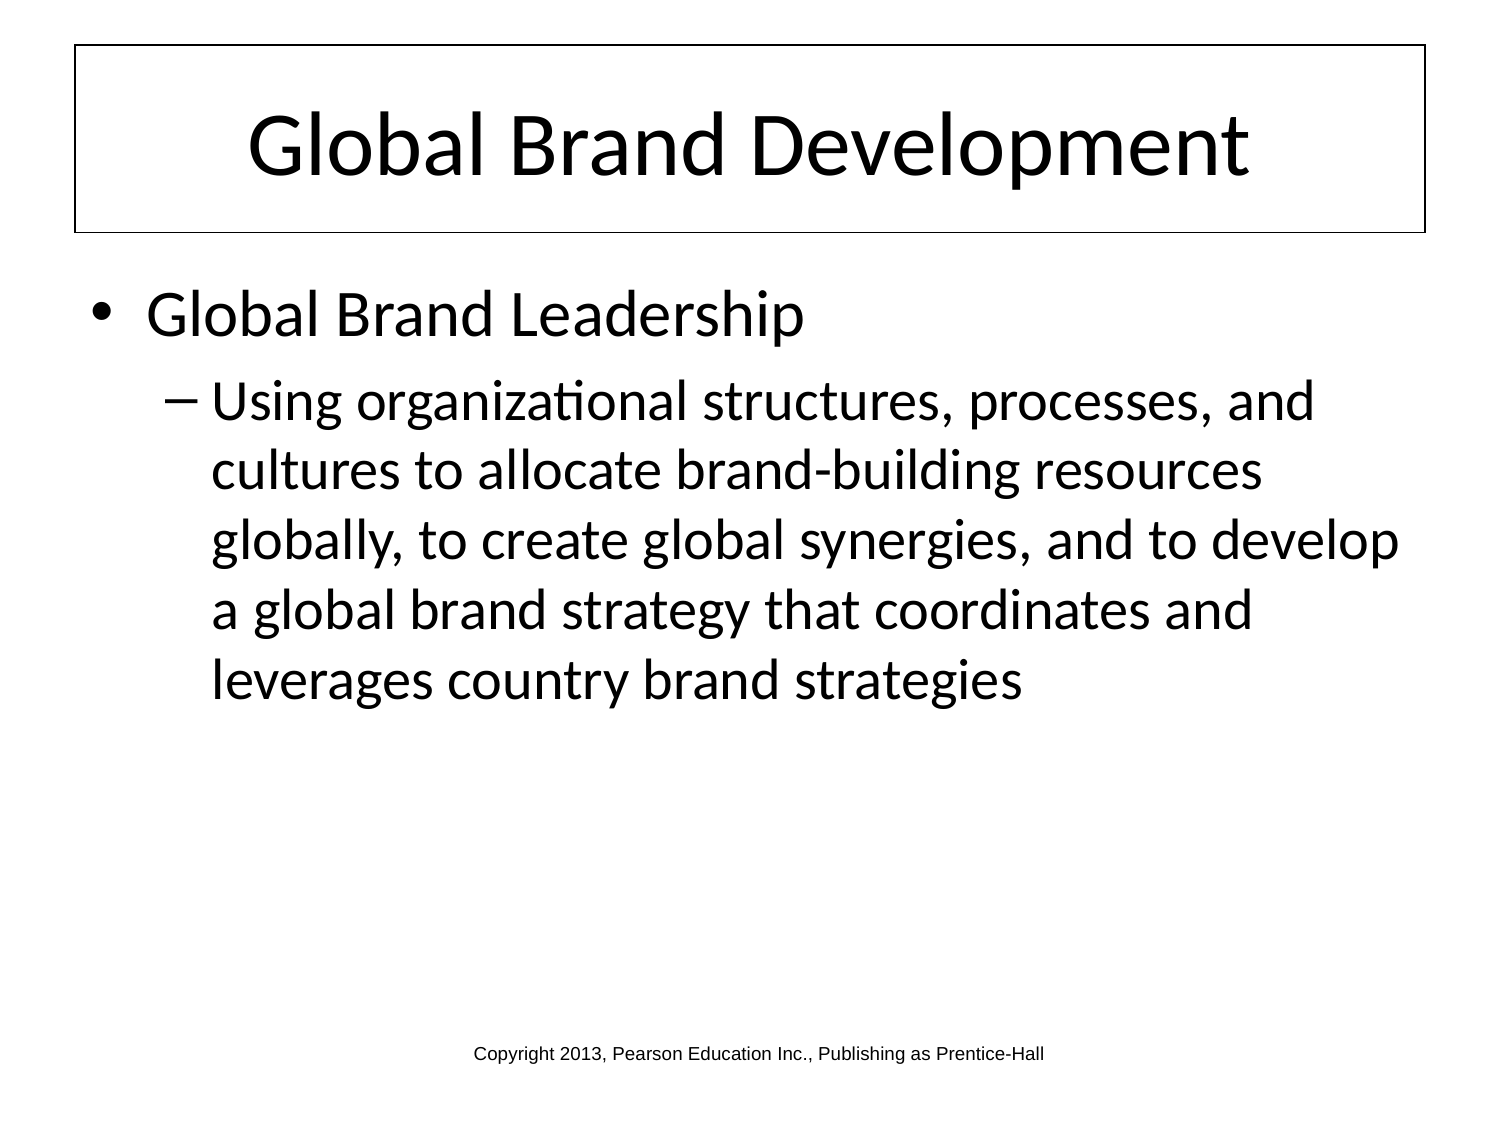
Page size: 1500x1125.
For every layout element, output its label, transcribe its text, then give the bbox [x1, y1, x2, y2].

title Global Brand Development [74, 44, 1426, 233]
list Global Brand Leadership Using organizational structures, processes, and cultures to allocate brand-building resources globally, to create global synergies, and to develop a global brand strategy that coordinates and leverages country brand strategies [74, 262, 1426, 1006]
text_box Copyright 2013, Pearson Education Inc., Publishing as Prentice-Hall [459, 1033, 1059, 1094]
